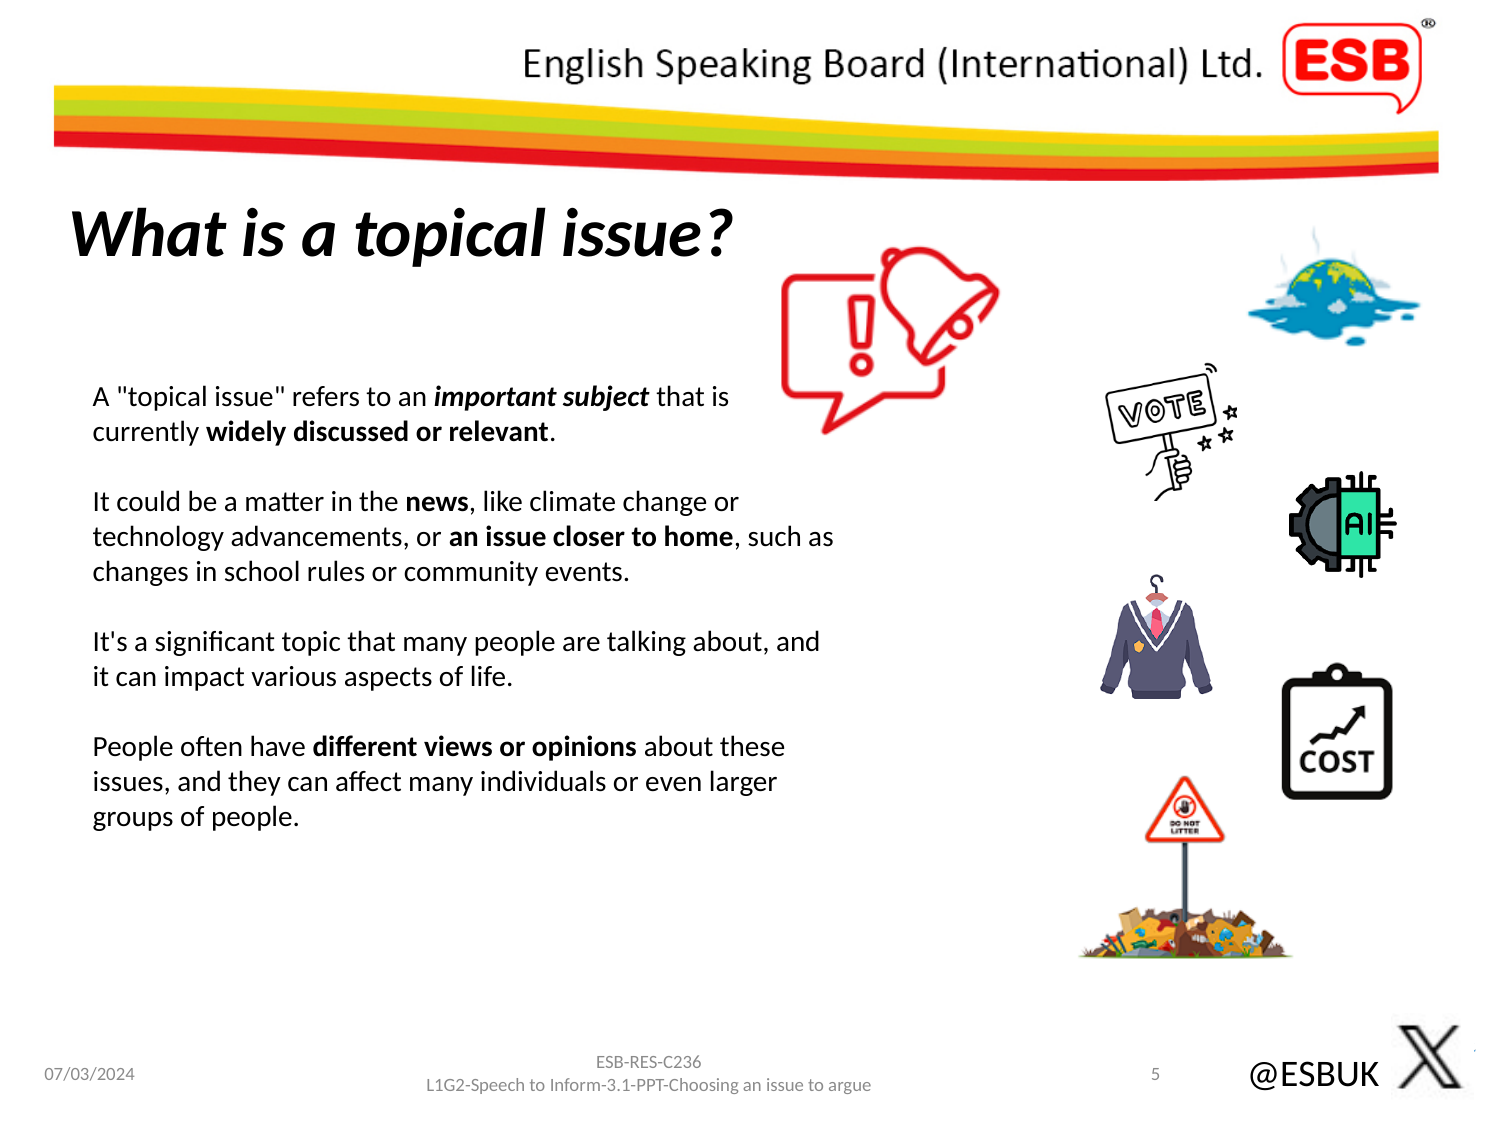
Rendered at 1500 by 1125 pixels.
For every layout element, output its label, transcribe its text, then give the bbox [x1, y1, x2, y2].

picture [1391, 1013, 1476, 1102]
picture [1058, 652, 1409, 982]
picture [1094, 559, 1227, 715]
slide_number 5 [930, 1042, 1176, 1103]
picture [1269, 455, 1409, 585]
title What is a topical issue? [53, 184, 1347, 284]
text_box A "topical issue" refers to an important subject that is currently widely discussed or relevant. It could be a matter in the news, like climate change or technology advancements, or an issue closer to home, such as changes in school rules or community events. It's a significant topic that many people are talking about, and it can impact various aspects of life. People often have different views or opinions about these issues, and they can affect many individuals or even larger groups of people. [77, 370, 850, 840]
footer ESB-RES-C236 L1G2-Speech to Inform-3.1-PPT-Choosing an issue to argue [395, 1042, 902, 1103]
picture [0, 0, 1500, 189]
picture [766, 224, 1008, 454]
picture [1099, 208, 1472, 514]
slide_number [29, 1042, 367, 1103]
